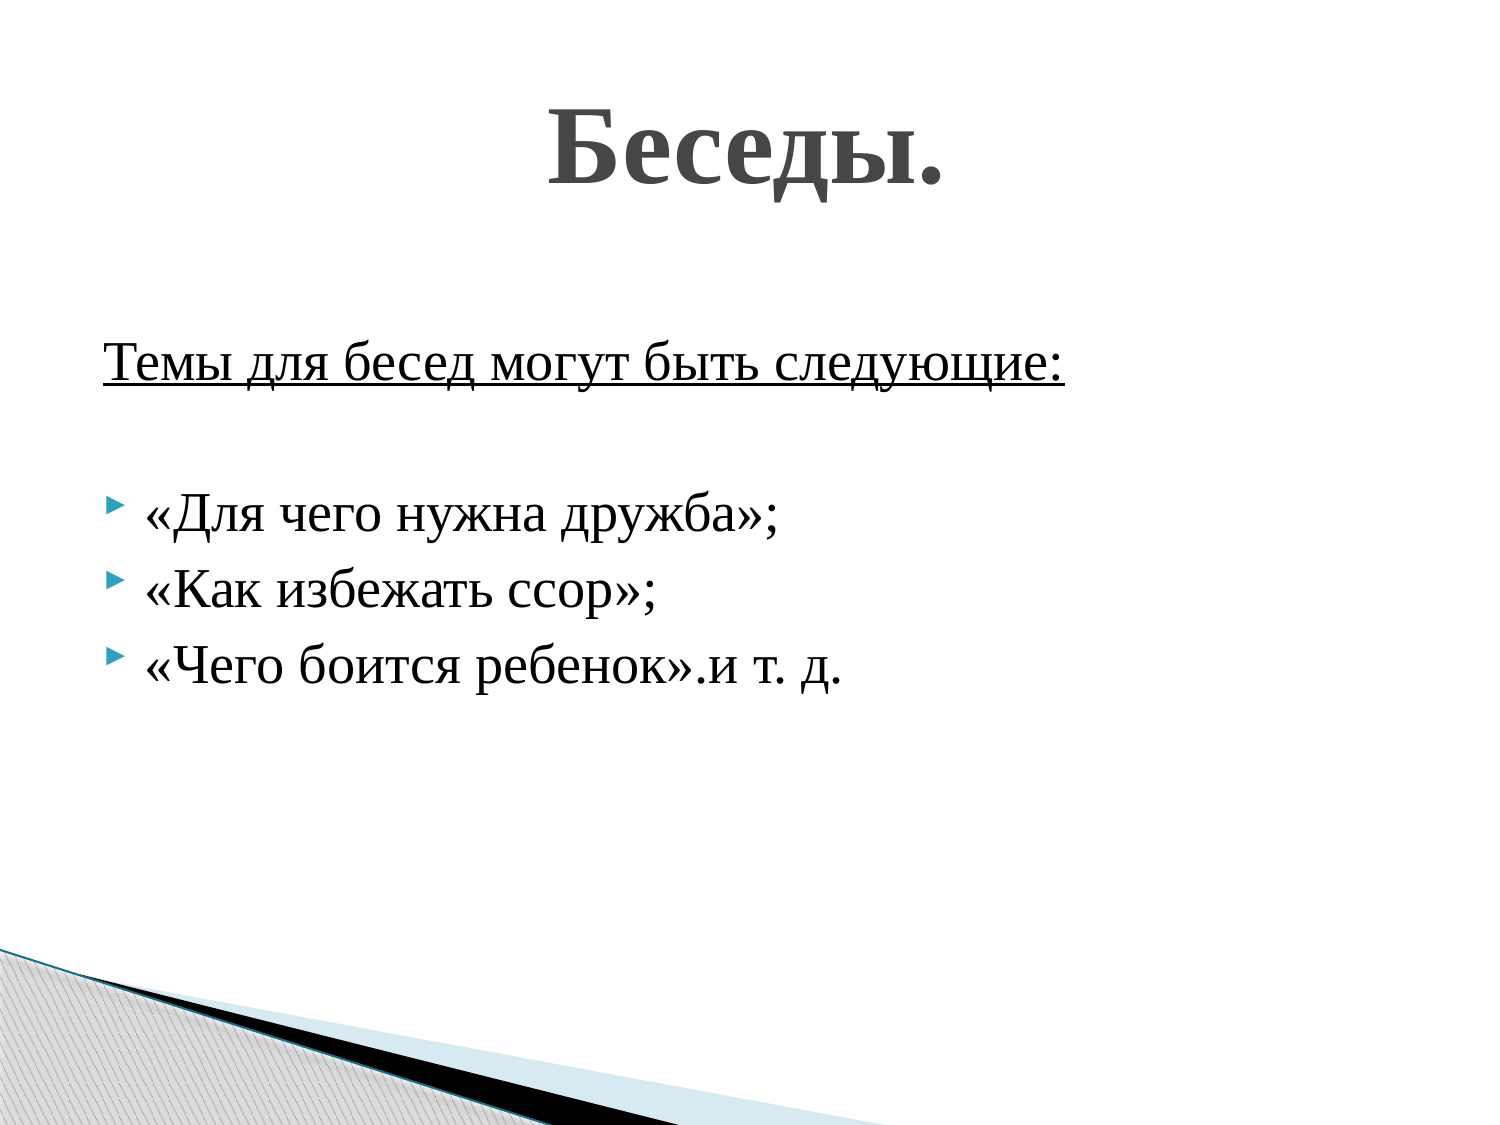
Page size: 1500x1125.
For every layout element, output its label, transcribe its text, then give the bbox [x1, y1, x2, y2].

list Темы для бесед могут быть следующие: «Для чего нужна дружба»; «Как избежать ссор»; «Чего боится ребенок».и т. д. [70, 316, 1425, 1044]
title Беседы. [75, 45, 1425, 233]
